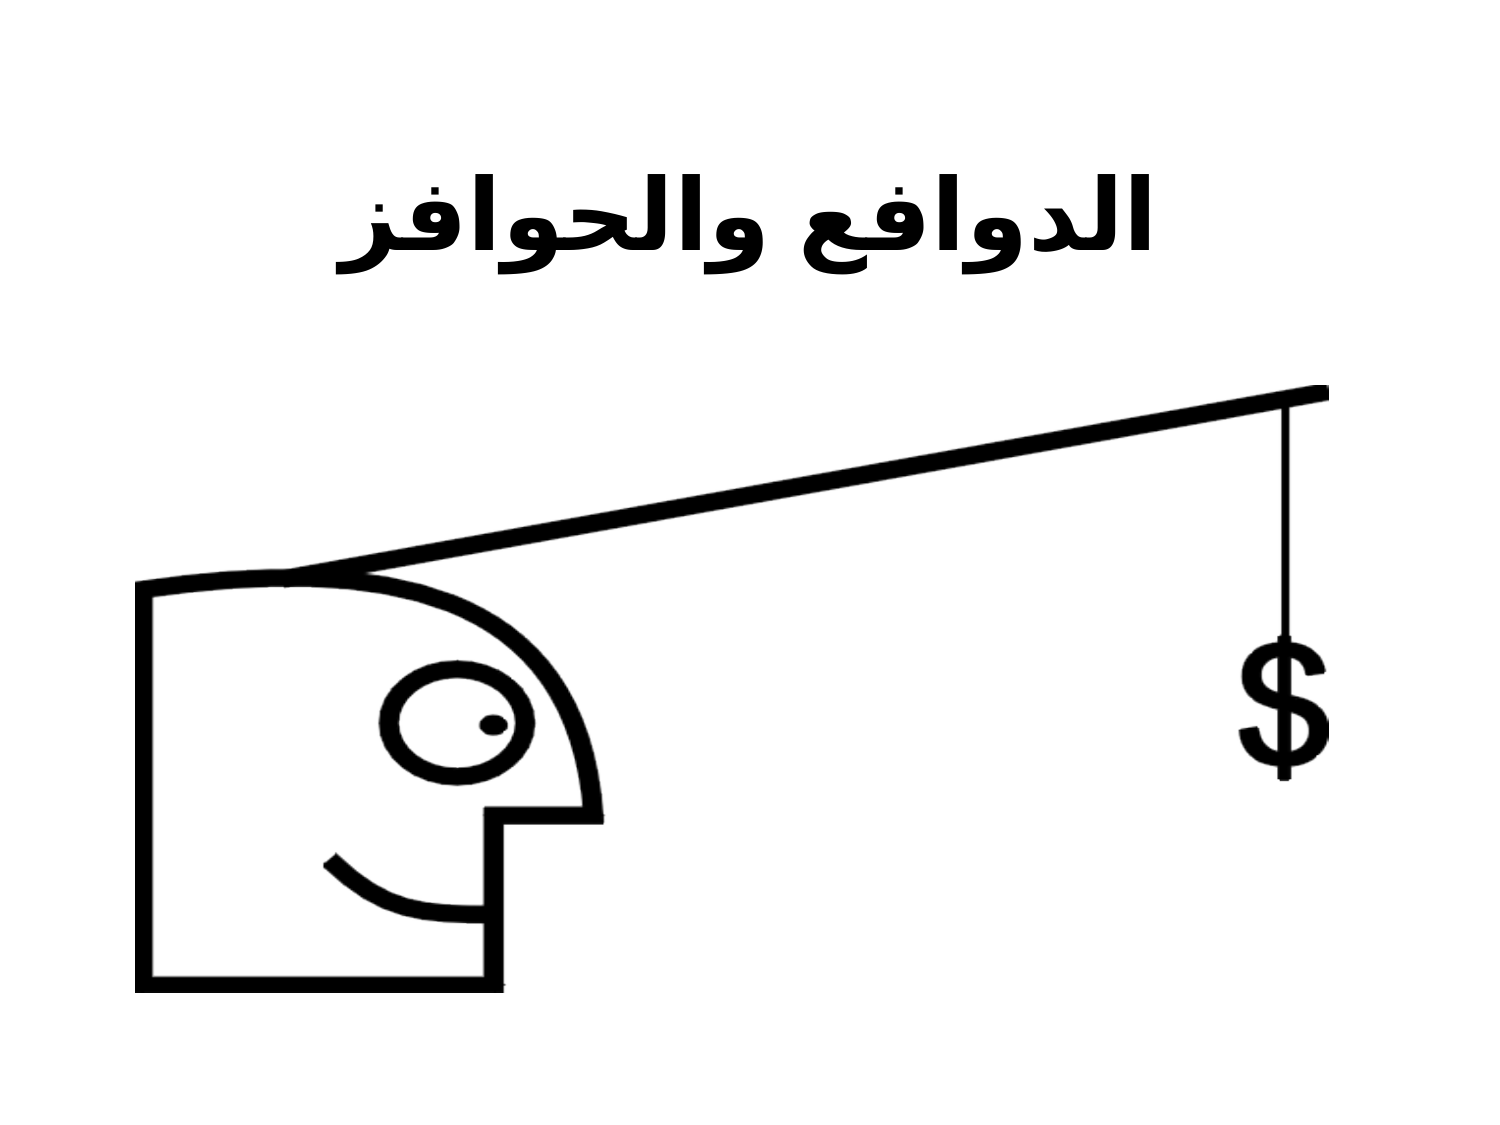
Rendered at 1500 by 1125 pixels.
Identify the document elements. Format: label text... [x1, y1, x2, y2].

picture [135, 385, 1330, 993]
title الدوافع والحوافز [111, 89, 1388, 332]
